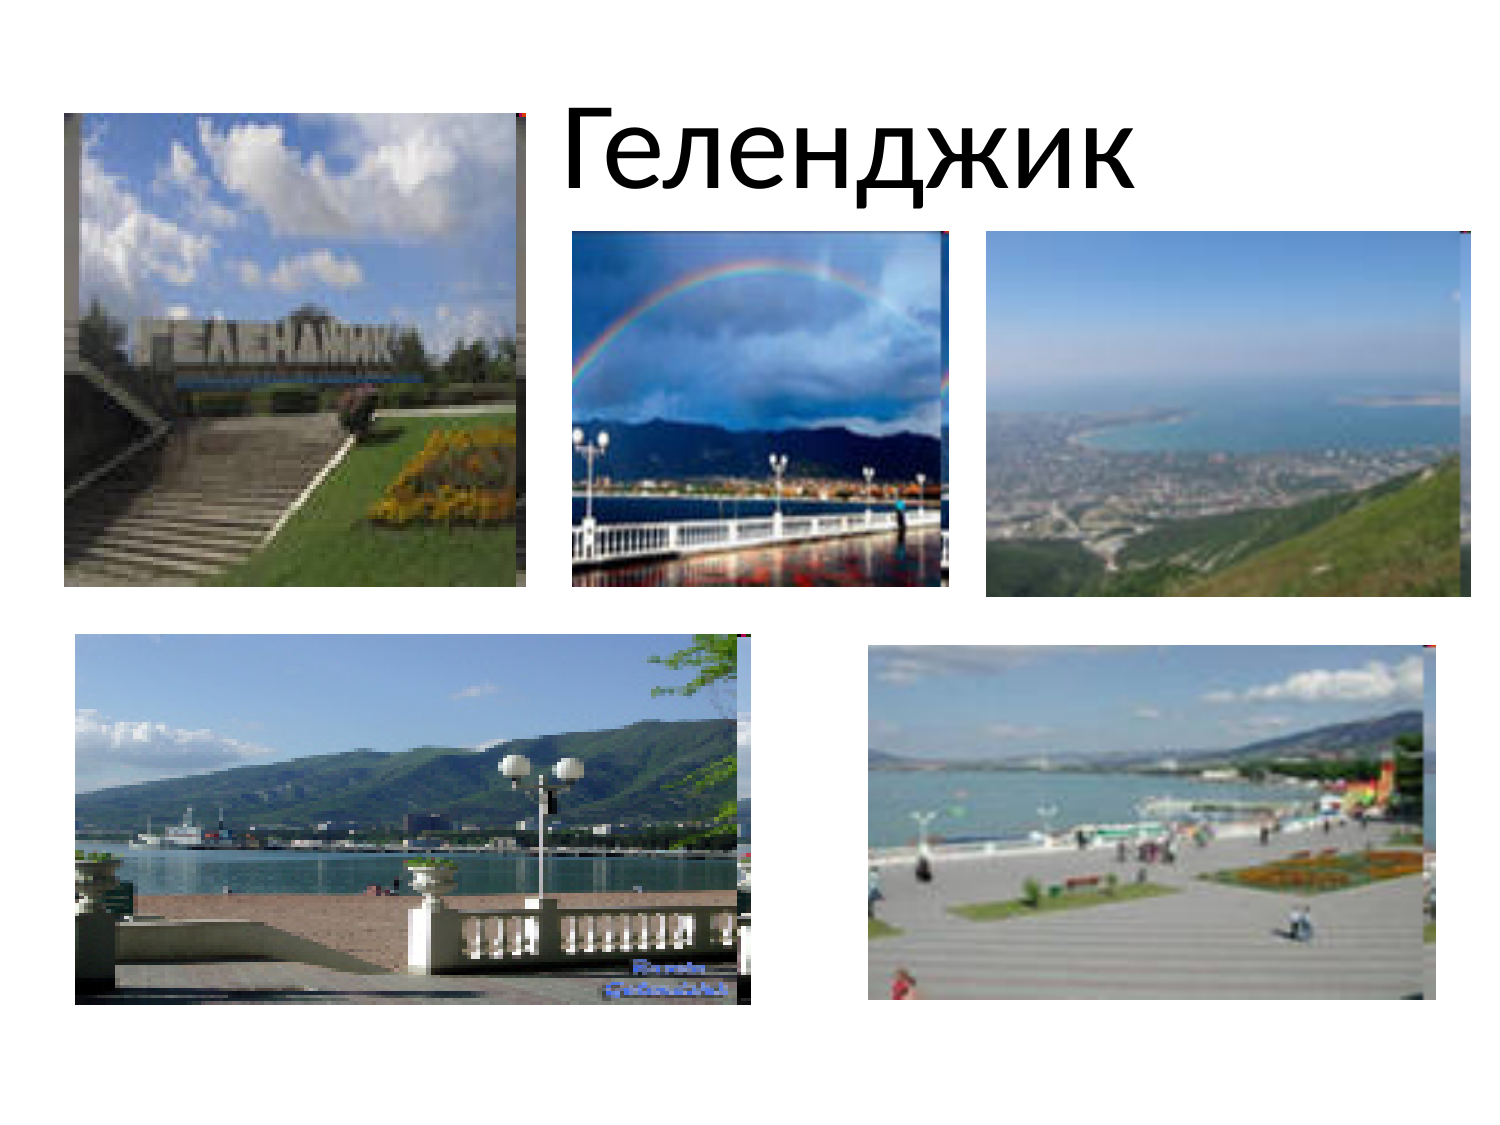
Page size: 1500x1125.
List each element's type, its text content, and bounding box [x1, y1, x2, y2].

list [74, 633, 751, 1006]
title Геленджик [75, 45, 1425, 233]
picture [867, 645, 1436, 1000]
picture [572, 231, 950, 587]
picture [985, 231, 1471, 597]
picture [64, 113, 526, 587]
